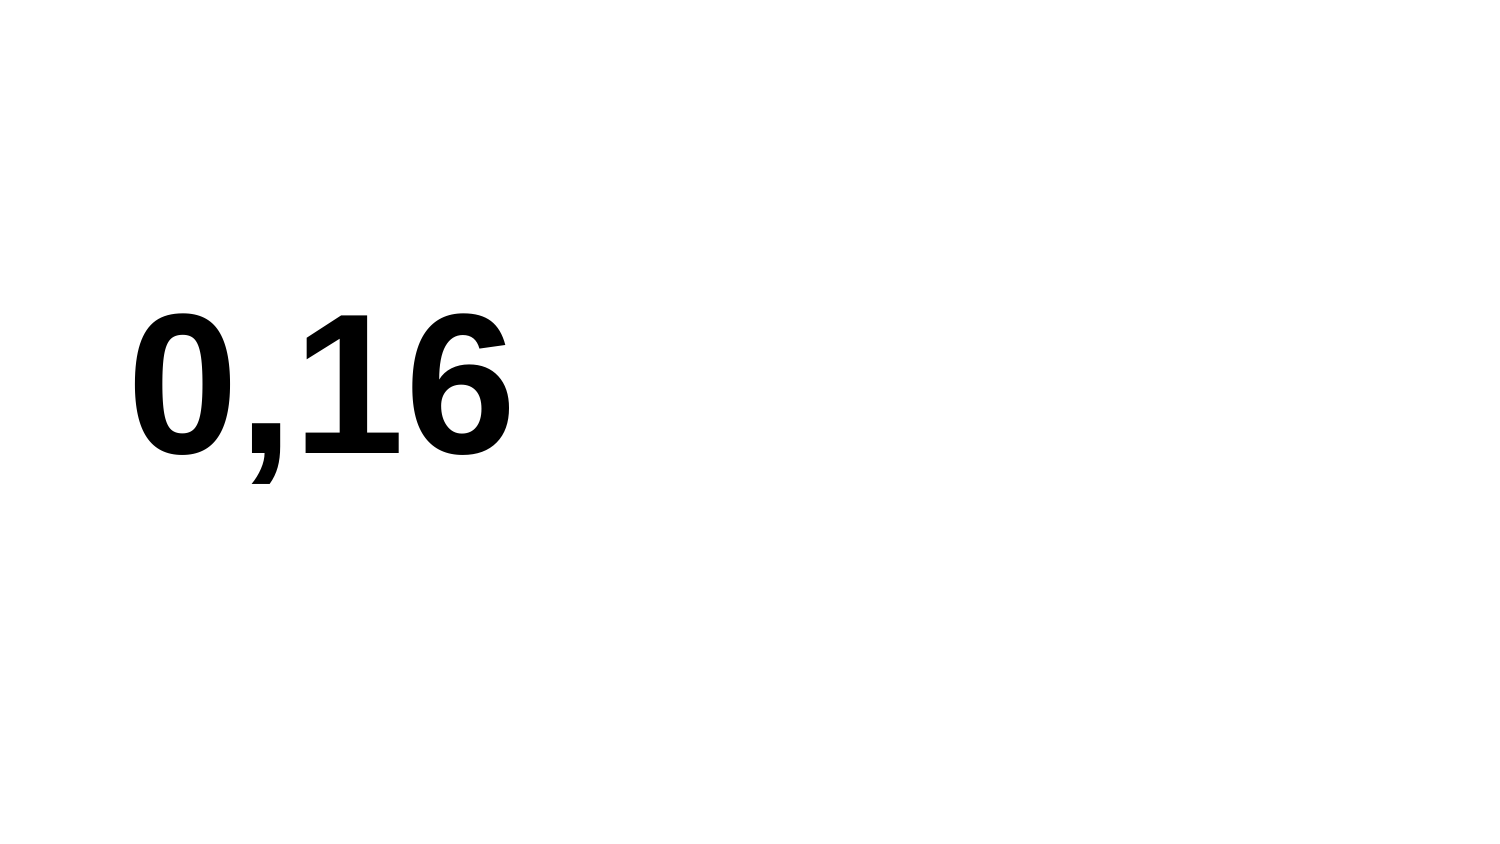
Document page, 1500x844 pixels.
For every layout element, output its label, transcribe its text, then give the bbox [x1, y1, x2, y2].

text_box 0,16 [112, 235, 1388, 509]
